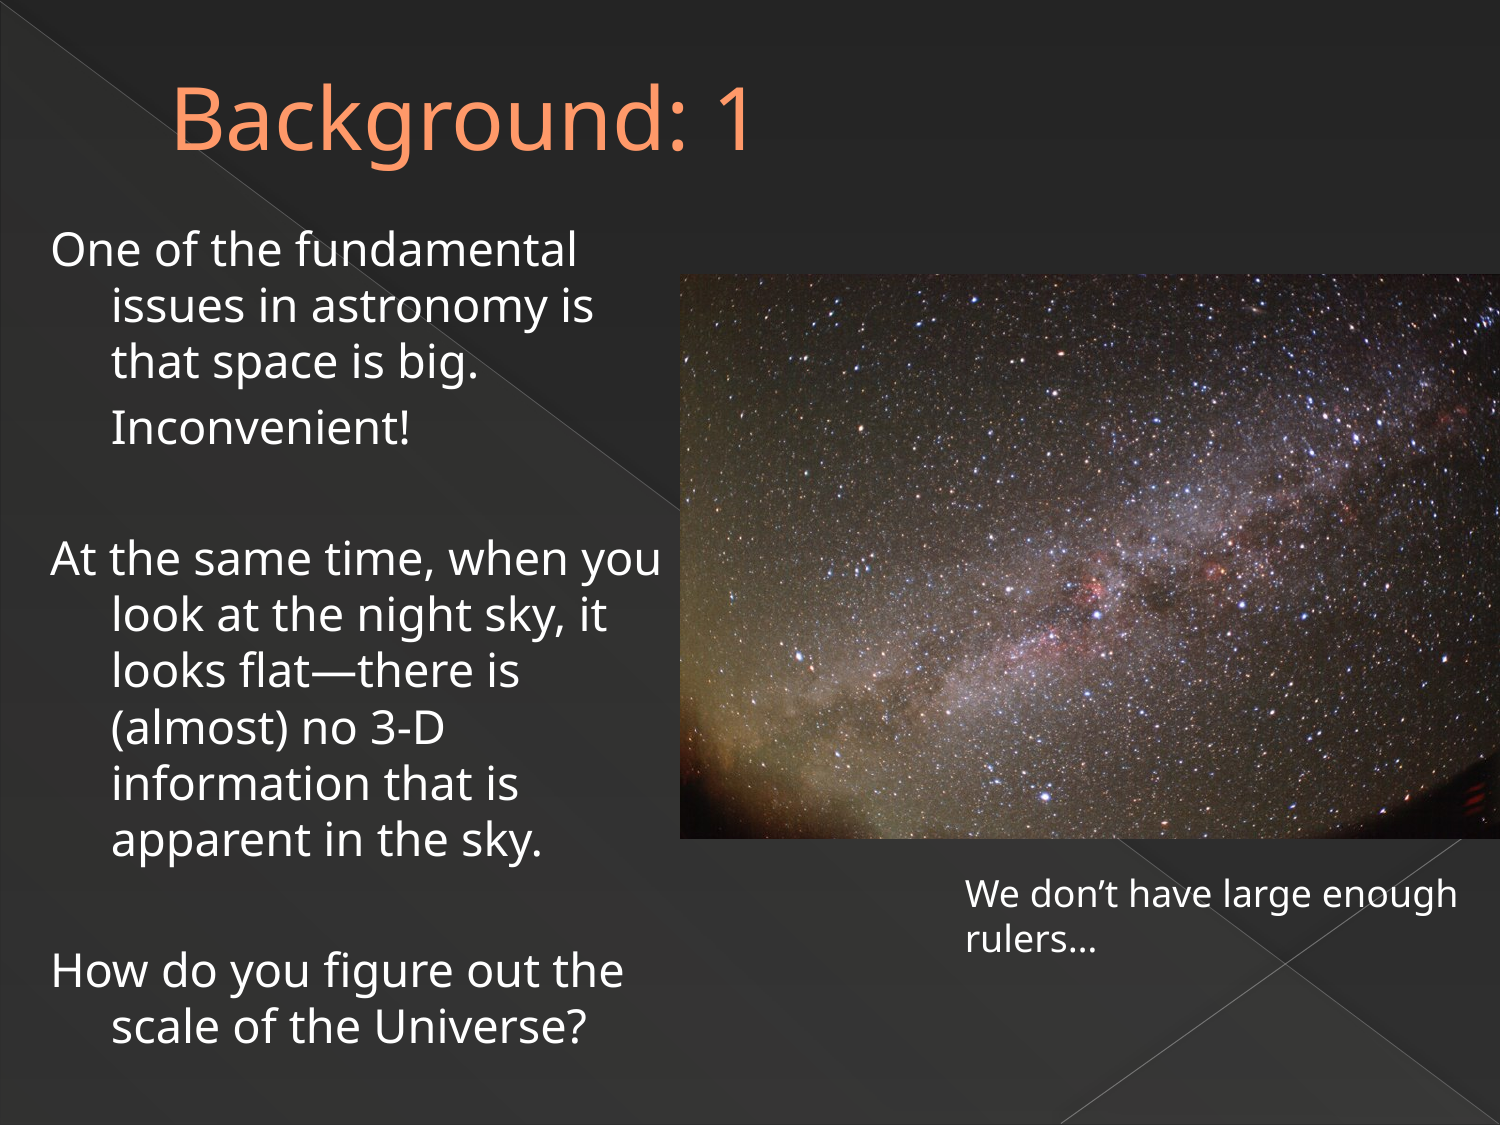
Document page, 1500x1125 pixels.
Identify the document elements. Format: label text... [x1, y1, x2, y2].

picture [680, 274, 1500, 839]
title Background: 1 [75, 24, 1425, 207]
list One of the fundamental issues in astronomy is that space is big. Inconvenient! At the same time, when you look at the night sky, it looks flat—there is (almost) no 3-D information that is apparent in the sky. How do you figure out the scale of the Universe? [24, 212, 688, 1075]
text_box We don’t have large enough rulers… [950, 862, 1500, 968]
